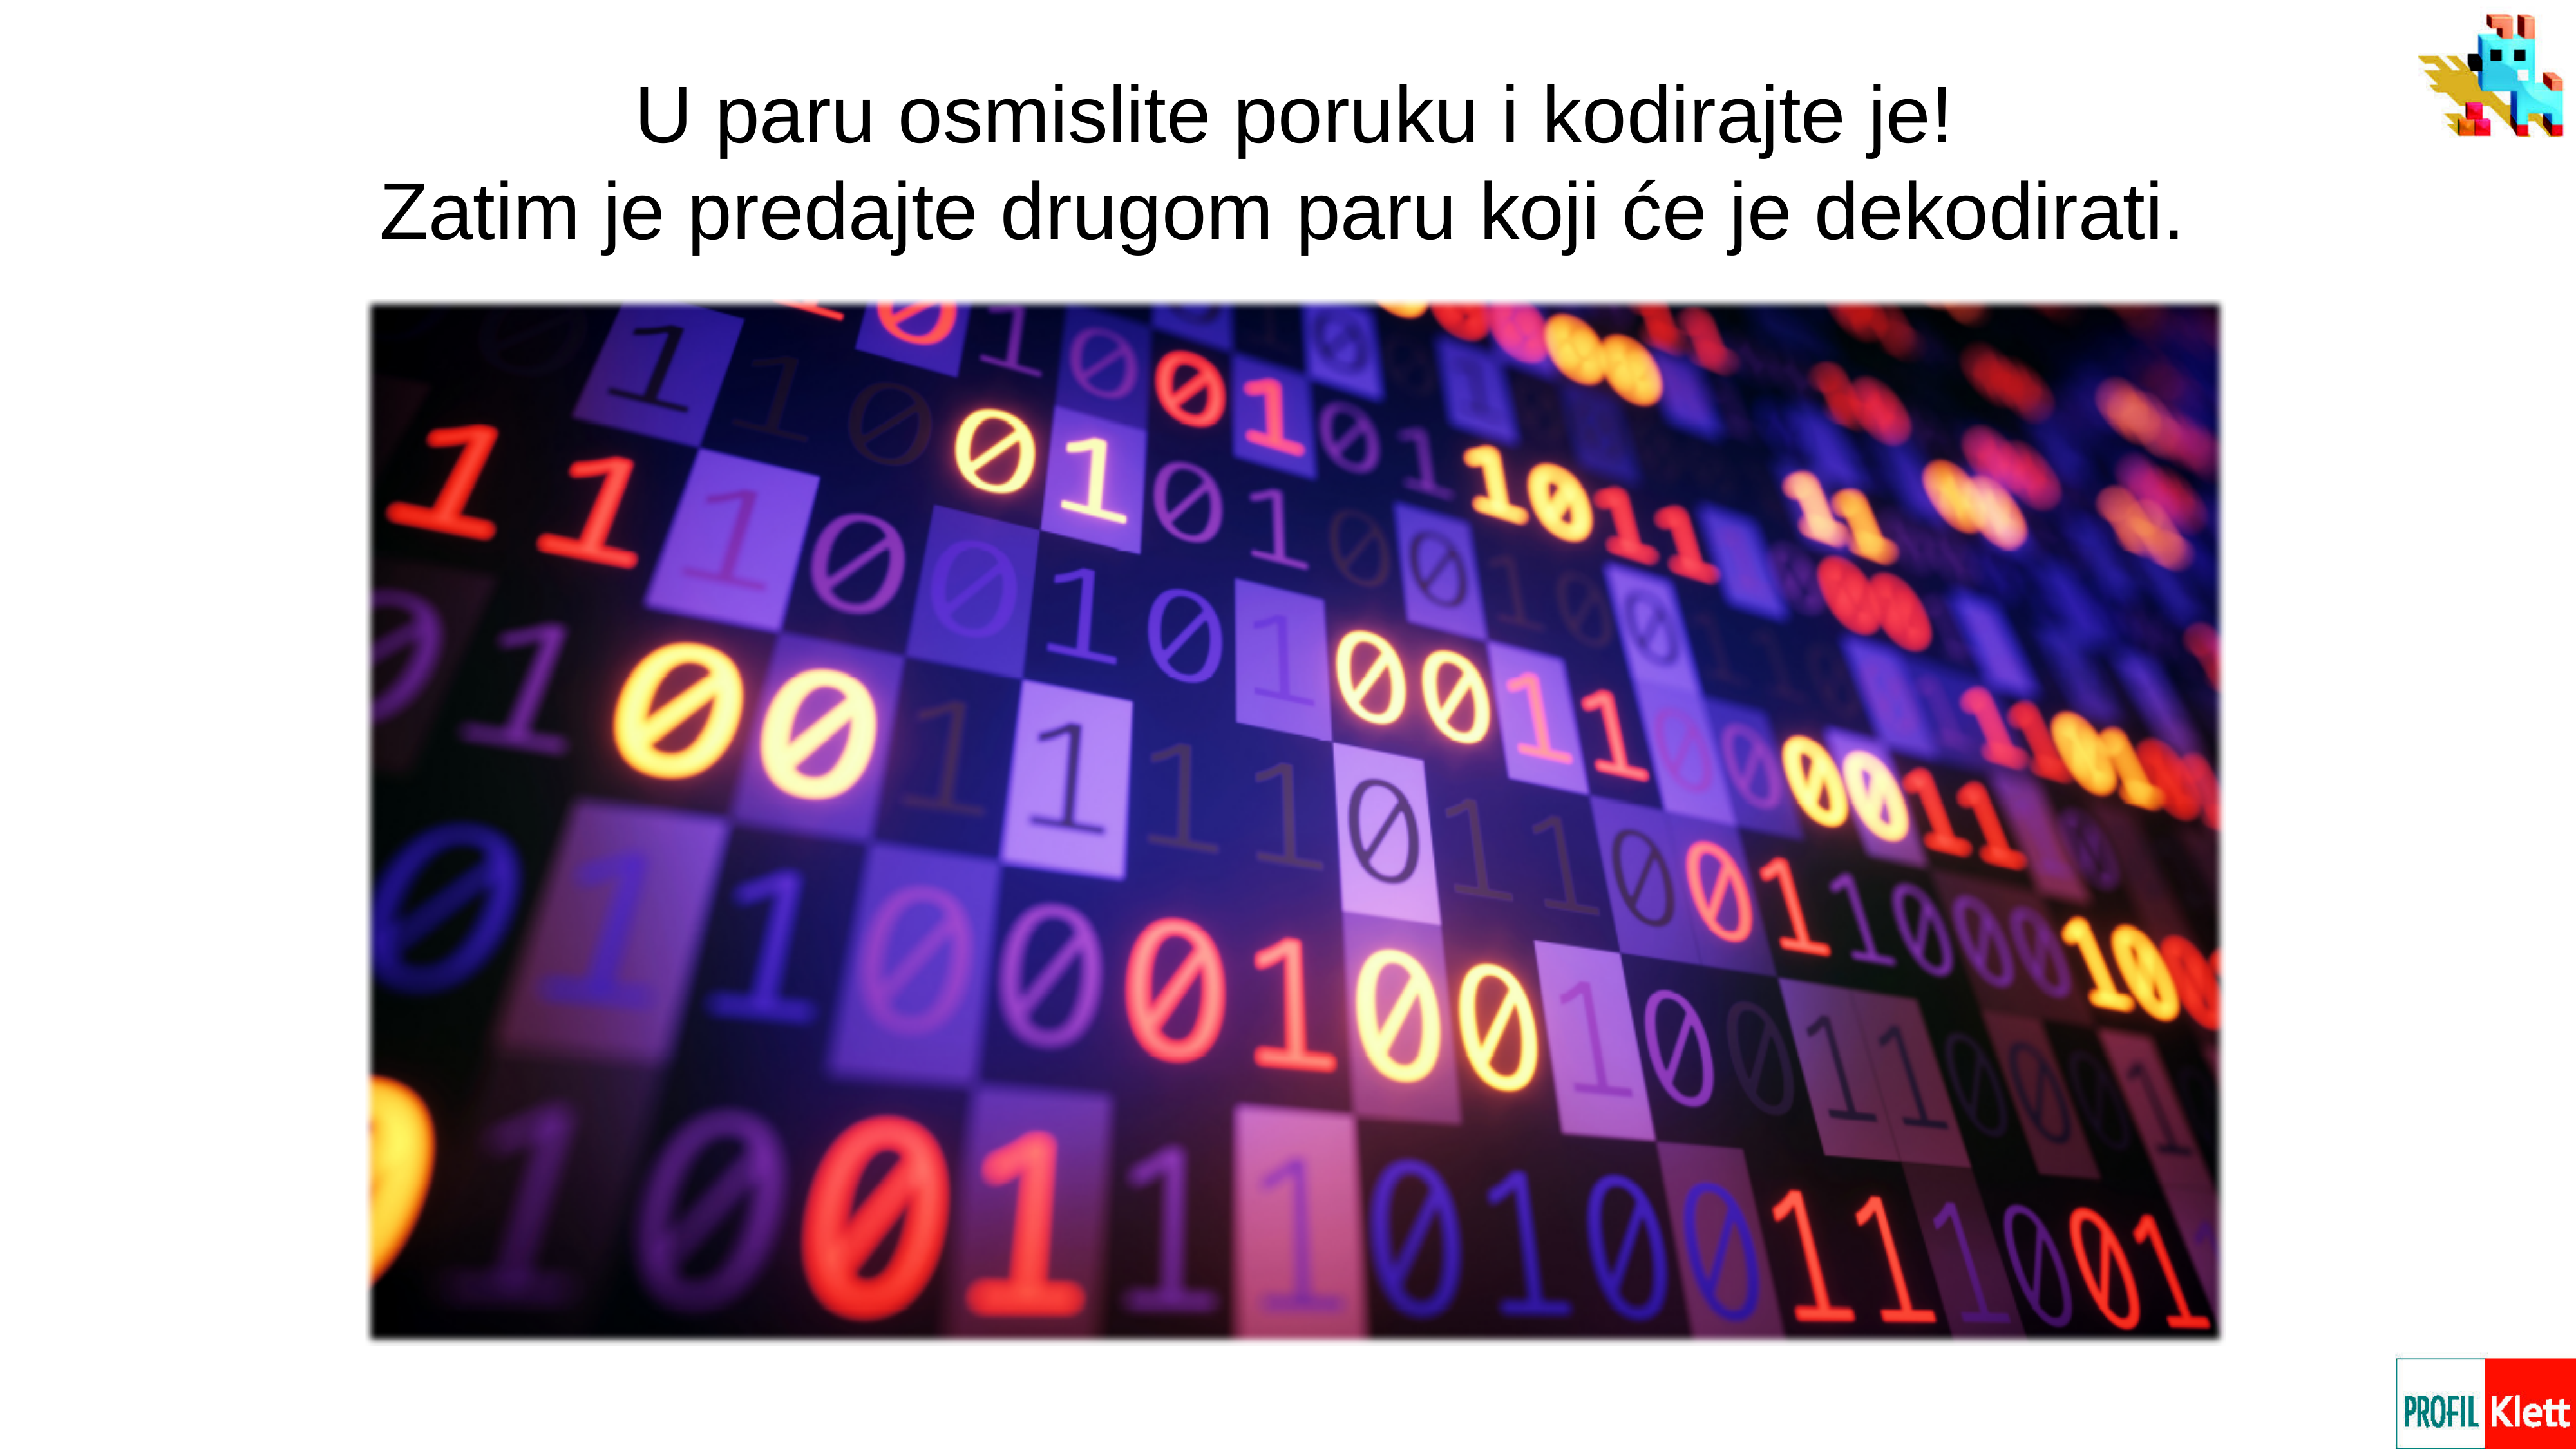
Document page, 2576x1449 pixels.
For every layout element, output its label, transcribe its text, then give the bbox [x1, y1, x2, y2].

text_box U paru osmislite poruku i kodirajte je! Zatim je predajte drugom paru koji će je dekodirati. [374, 57, 2215, 260]
picture [0, 0, 2576, 1449]
